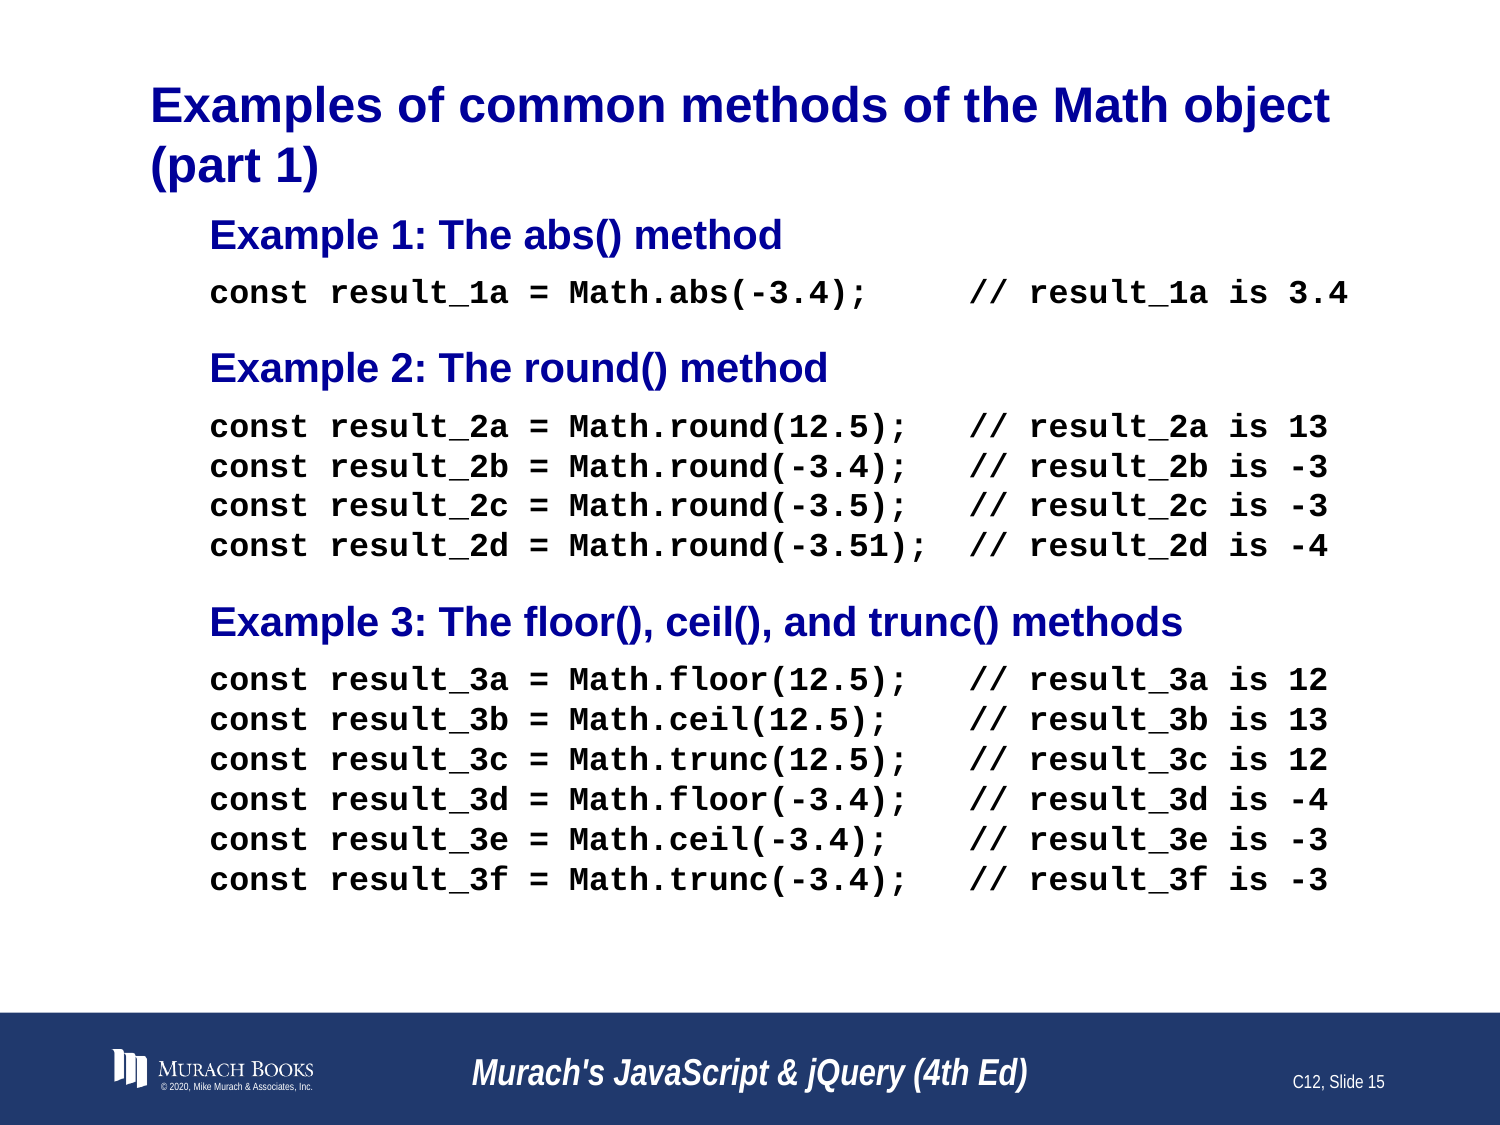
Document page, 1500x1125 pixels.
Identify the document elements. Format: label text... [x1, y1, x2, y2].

slide_number C12, Slide 15 [1087, 1025, 1400, 1100]
title Examples of common methods of the Math object (part 1) [150, 72, 1350, 194]
footer © 2020, Mike Murach & Associates, Inc. [12, 1025, 463, 1100]
slide_number Murach's JavaScript & jQuery (4th Ed) [463, 1025, 1050, 1100]
list Example 1: The abs() method const result_1a = Math.abs(-3.4); // result_1a is 3.4 Example 2: The round() method const result_2a = Math.round(12.5); // result_2a is 13 const result_2b = Math.round(-3.4); // result_2b is -3 const result_2c = Math.round(-3.5); // result_2c is -3 const result_2d = Math.round(-3.51); // result_2d is -4 Example 3: The floor(), ceil(), and trunc() methods const result_3a = Math.floor(12.5); // result_3a is 12 const result_3b = Math.ceil(12.5); // result_3b is 13 const result_3c = Math.trunc(12.5); // result_3c is 12 const result_3d = Math.floor(-3.4); // result_3d is -4 const result_3e = Math.ceil(-3.4); // result_3e is -3 const result_3f = Math.trunc(-3.4); // result_3f is -3 [137, 200, 1375, 1000]
